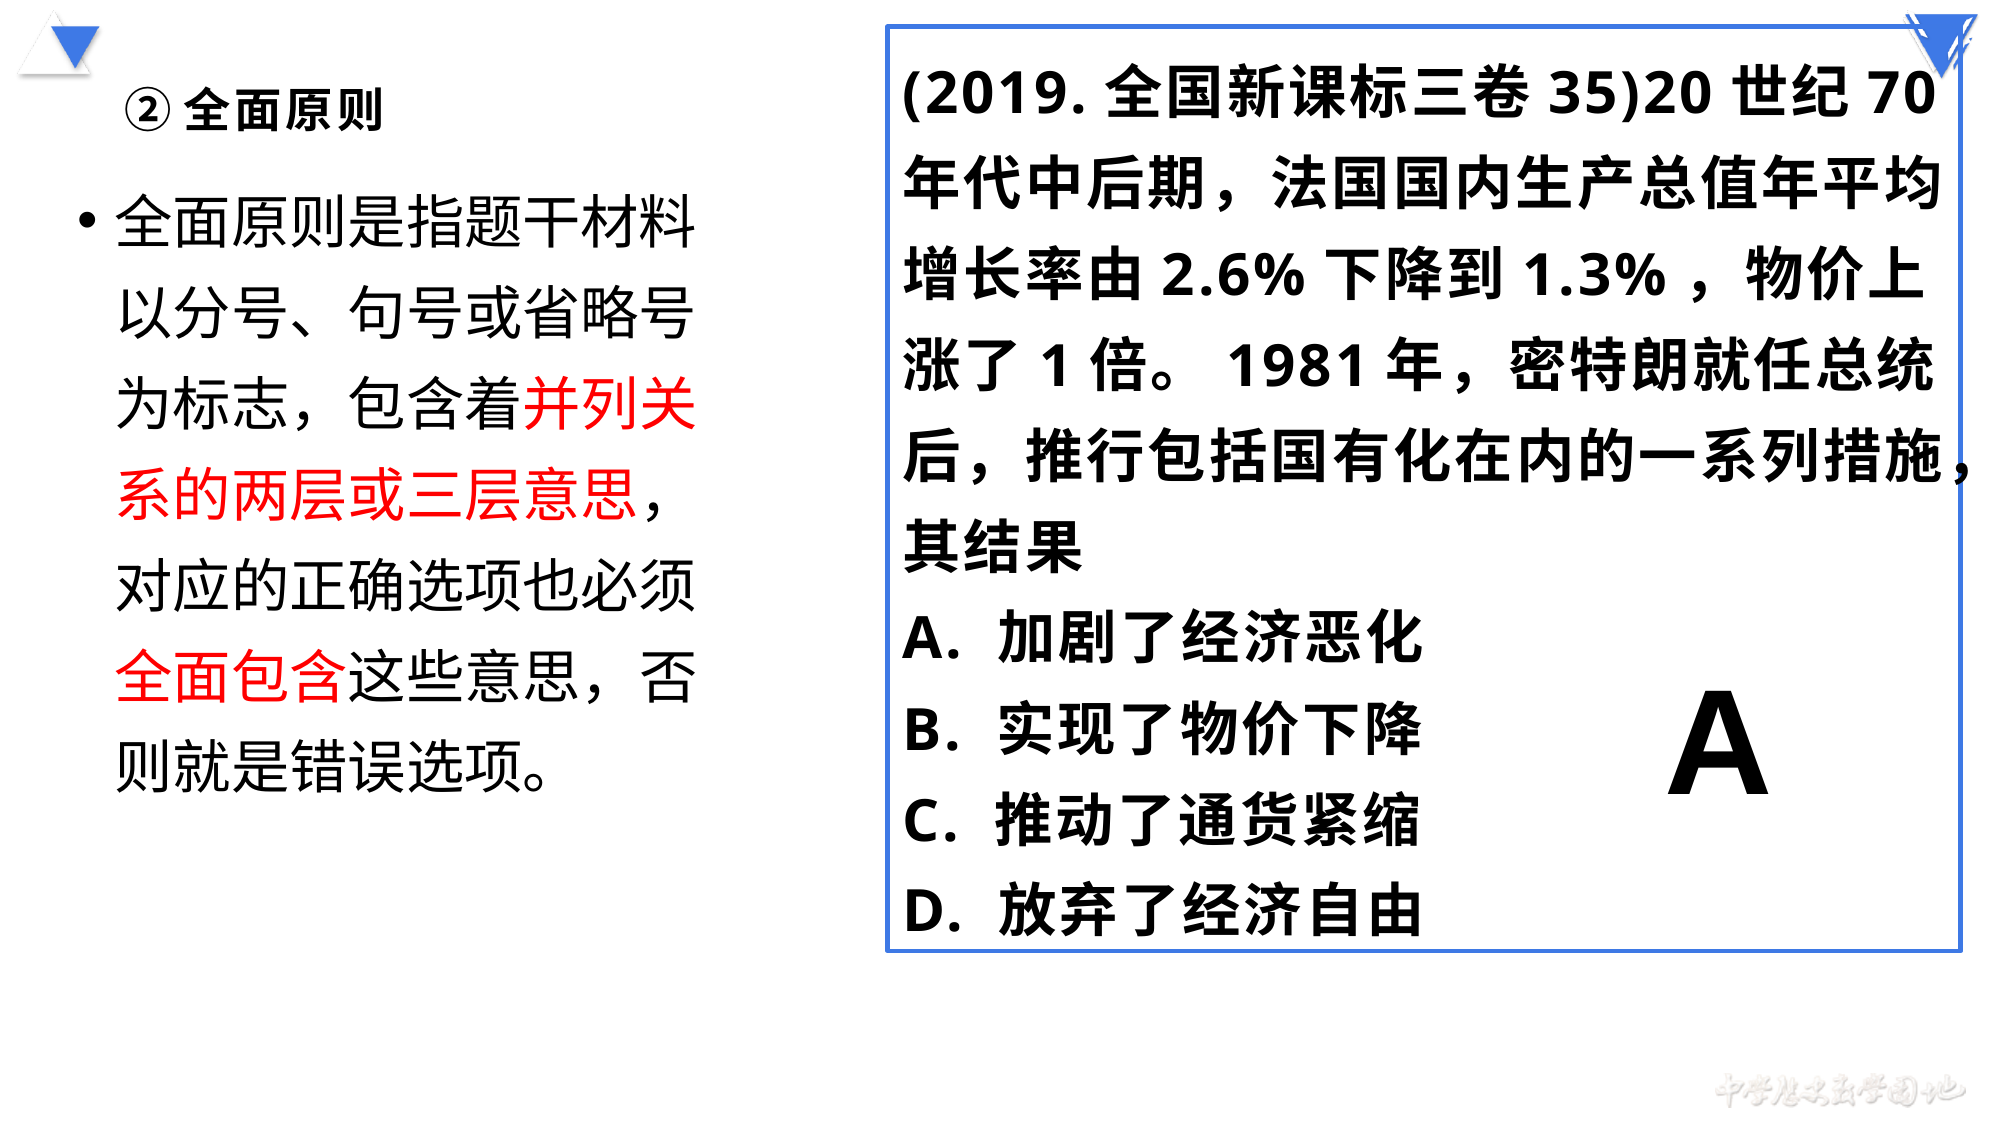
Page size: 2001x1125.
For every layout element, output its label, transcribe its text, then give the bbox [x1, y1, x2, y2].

list 全面原则是指题干材料以分号、句号或省略号为标志，包含着并列关系的两层或三层意思，对应的正确选项也必须全面包含这些意思，否则就是错误选项。 [62, 156, 768, 1041]
text_box (2019.全国新课标三卷35)20世纪70年代中后期，法国国内生产总值年平均增长率由2.6%下降到1.3%，物价上涨了1倍。1981年，密特朗就任总统后，推行包括国有化在内的一系列措施，其结果 A. 加剧了经济恶化 B. 实现了物价下降 C. 推动了通货紧缩 D. 放弃了经济自由 [887, 26, 1961, 951]
text_box A [1649, 636, 1788, 832]
title ②全面原则 [109, 72, 887, 146]
picture [1881, 0, 2000, 92]
picture [1715, 1073, 1966, 1108]
picture [0, 0, 119, 92]
